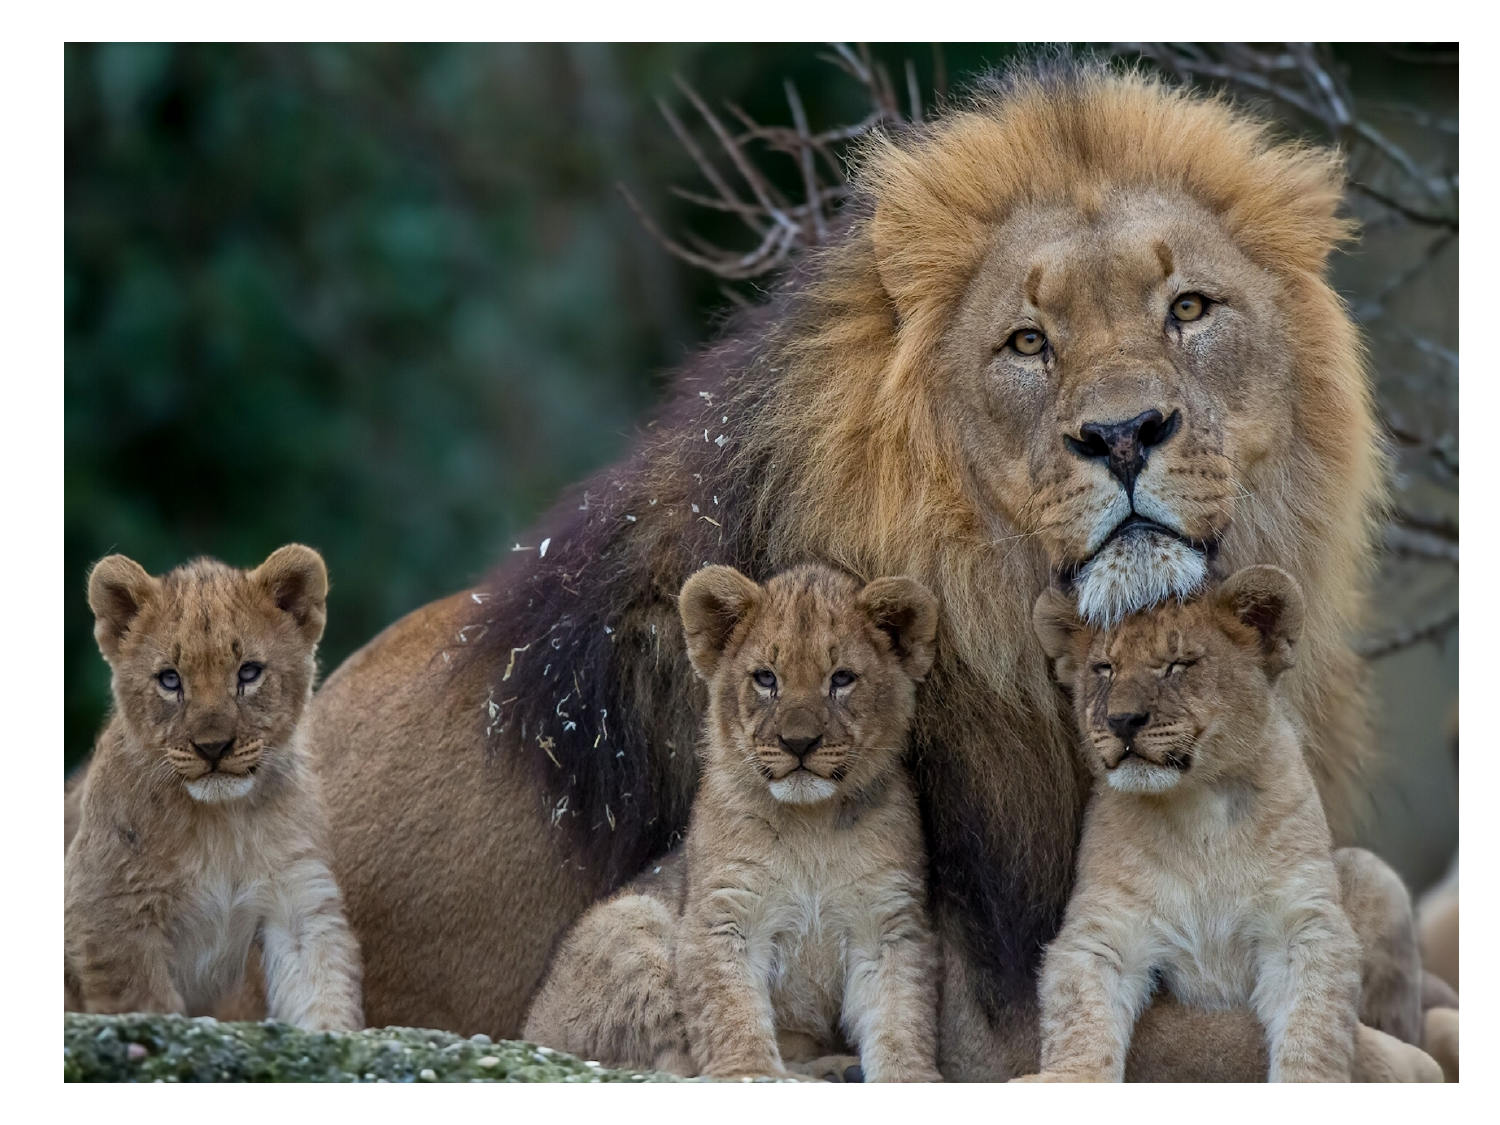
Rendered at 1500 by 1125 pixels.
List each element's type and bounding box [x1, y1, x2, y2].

picture [64, 42, 1459, 1083]
